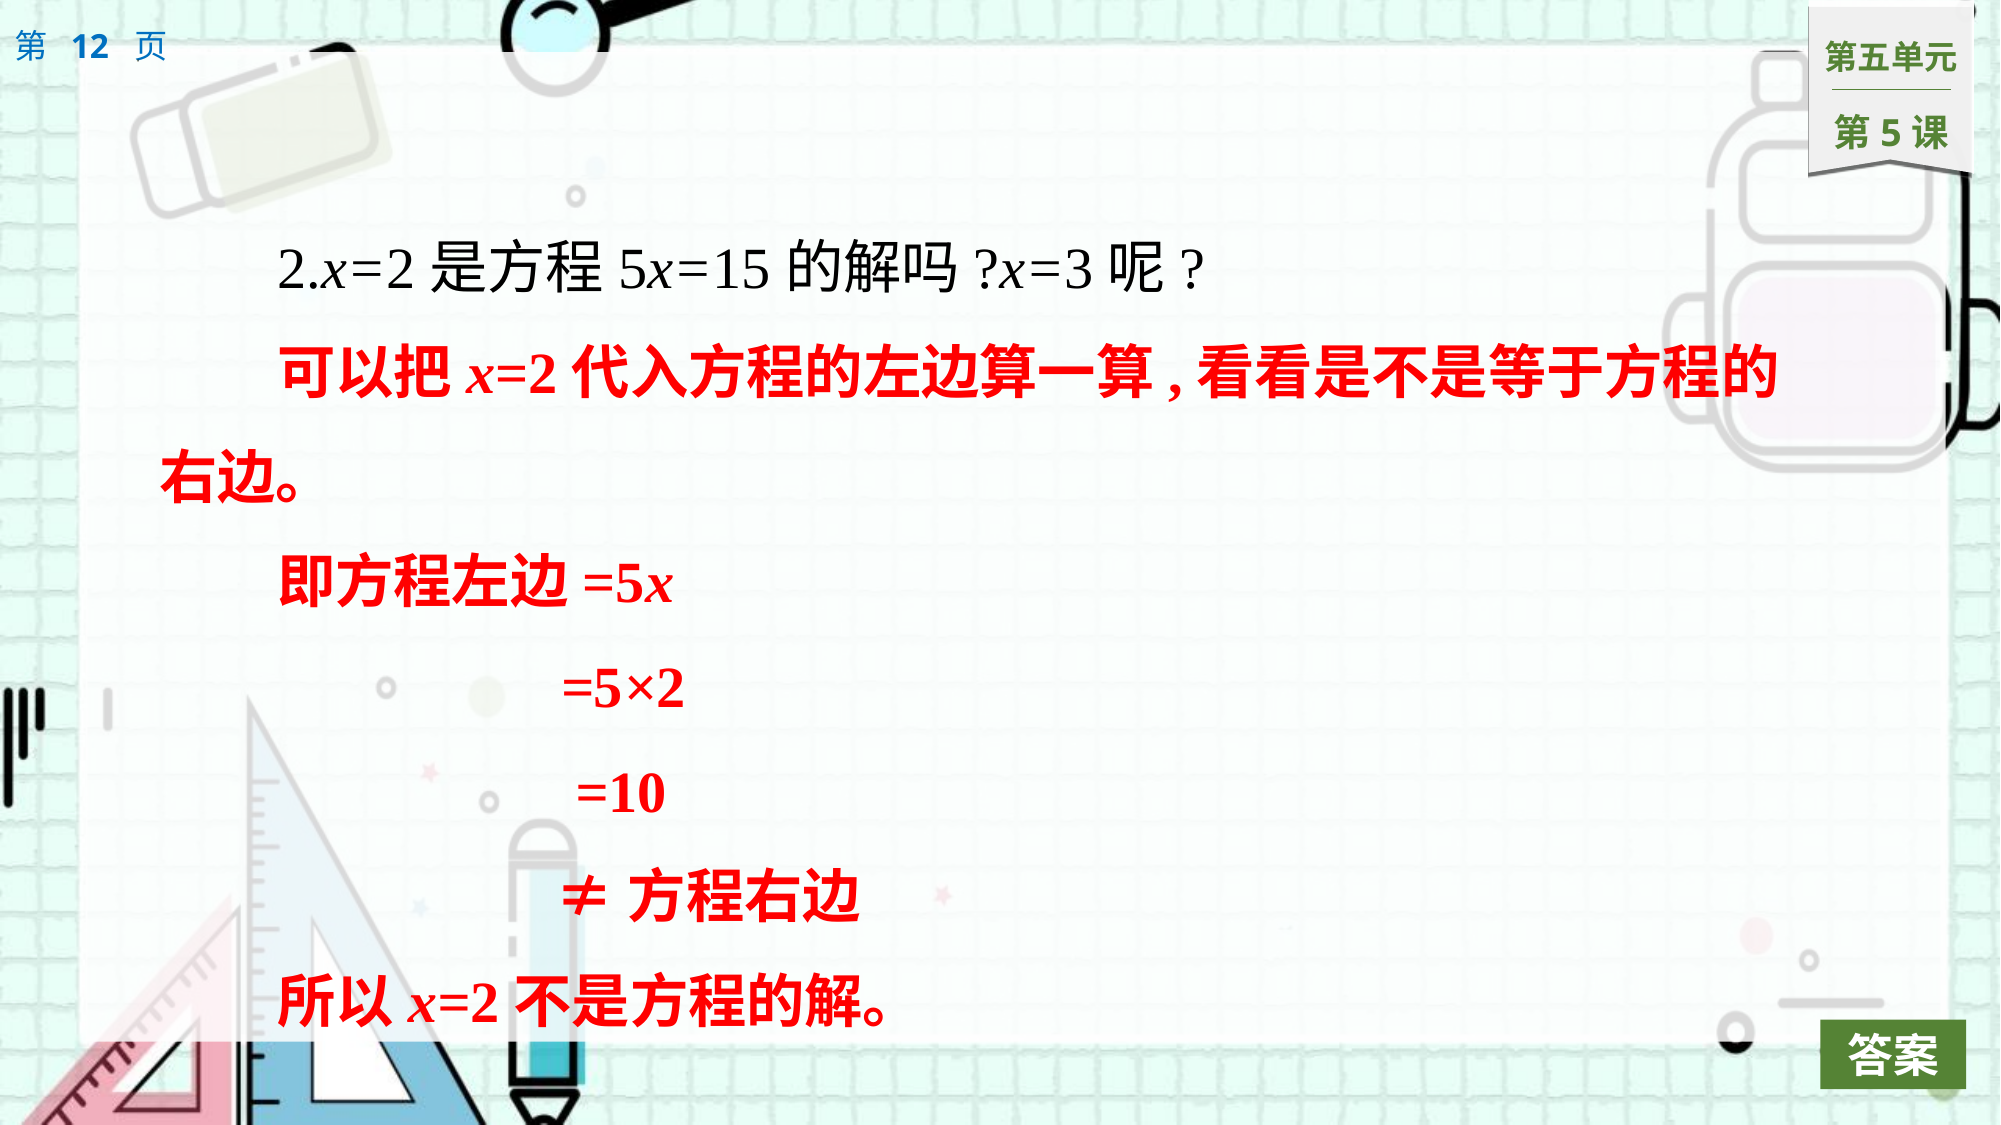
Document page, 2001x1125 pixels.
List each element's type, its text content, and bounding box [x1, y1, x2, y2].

list 2.x=2是方程5x=15的解吗?x=3呢? 可以把x=2代入方程的左边算一算,看看是不是等于方程的右边。 即方程左边=5x =5×2 =10 ≠方程右边 所以x=2不是方程的解。 [144, 187, 1844, 1043]
picture [142, 41, 159, 52]
text_box 答案 [1820, 1019, 1967, 1090]
picture [1946, 169, 1971, 176]
picture [0, 0, 2000, 1125]
